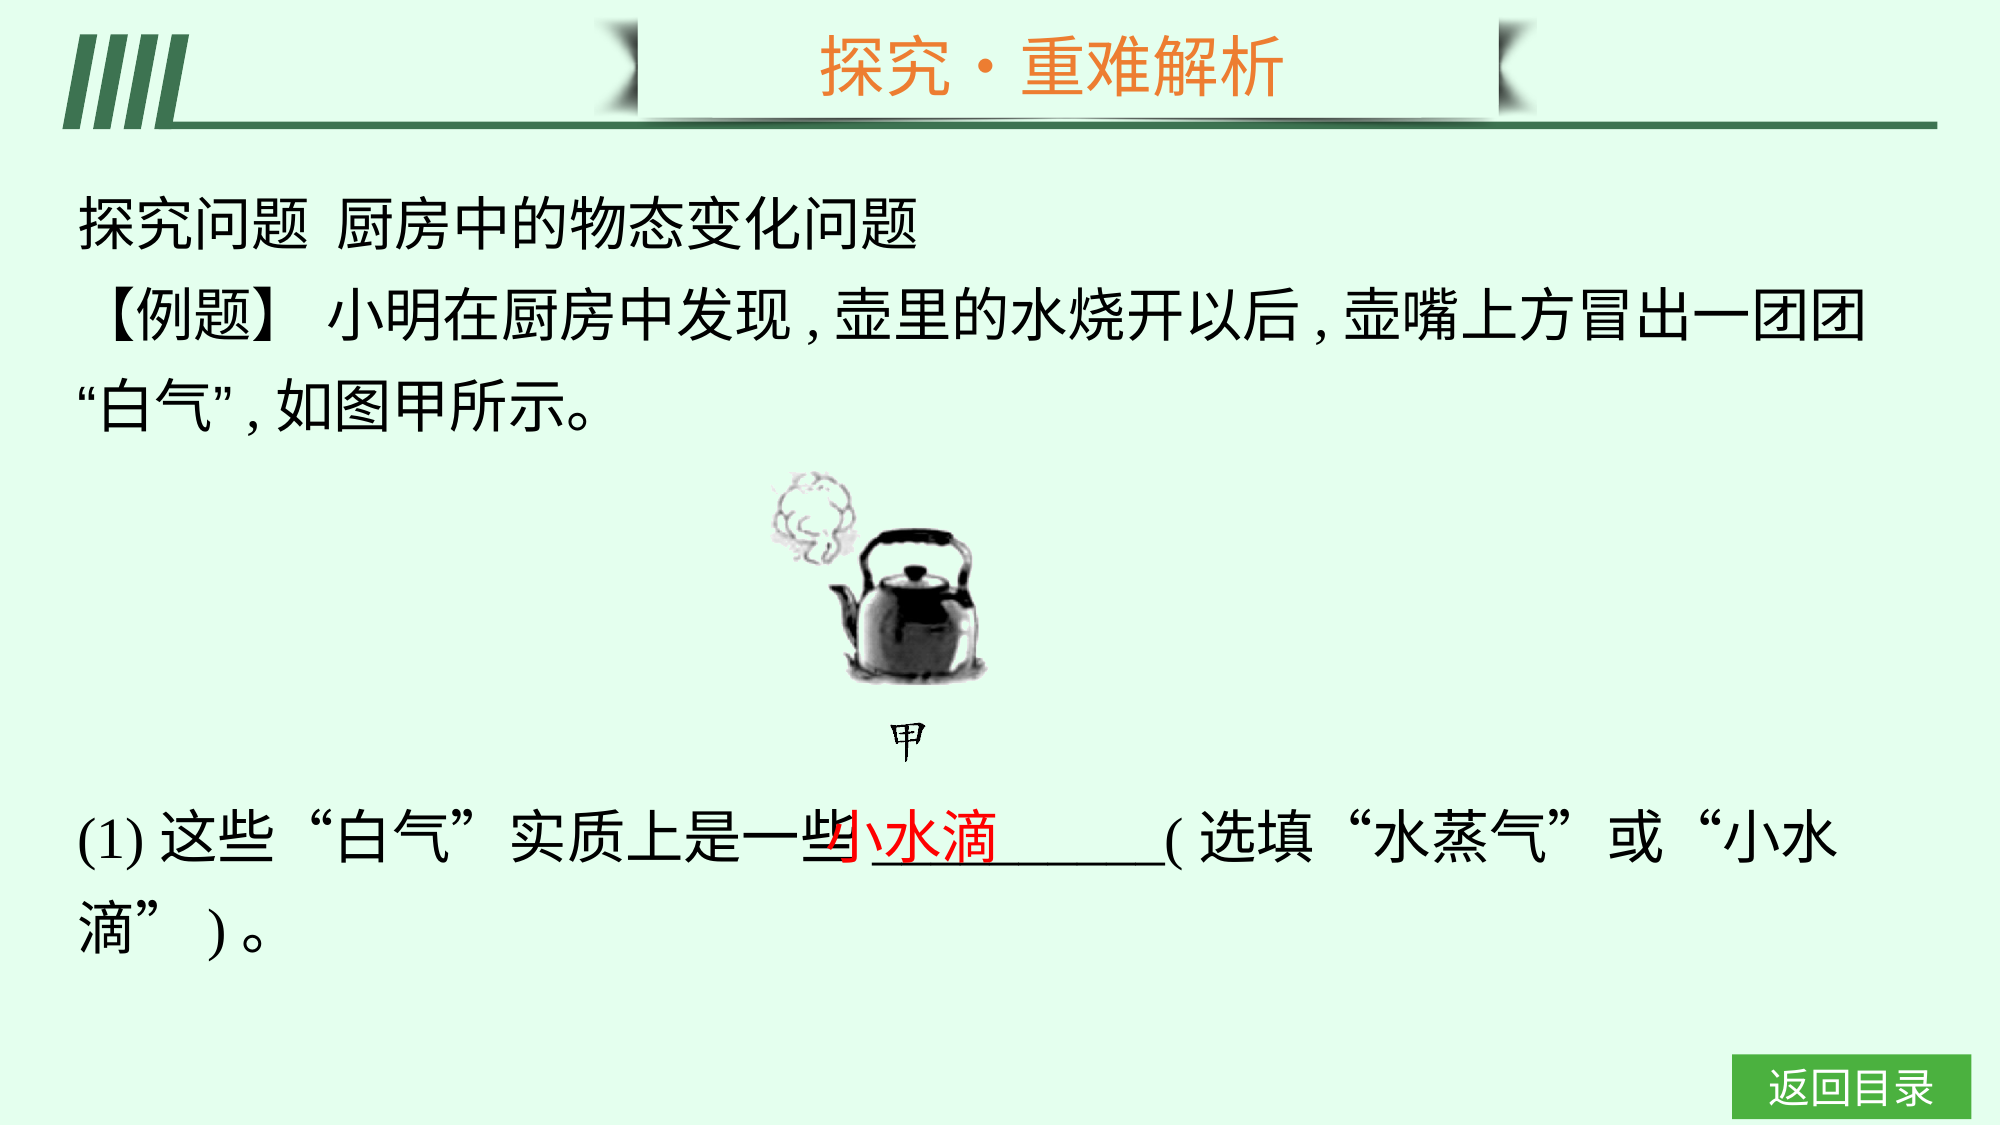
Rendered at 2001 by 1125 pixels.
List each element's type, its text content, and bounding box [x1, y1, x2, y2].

picture [764, 447, 1000, 762]
text_box 小水滴 [810, 771, 1028, 878]
text_box (1)这些“白气”实质上是一些__________(选填“水蒸气”或“小水滴”)。 [62, 772, 1938, 969]
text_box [62, 34, 1938, 130]
text_box 探究问题 厨房中的物态变化问题 【例题】 小明在厨房中发现,壶里的水烧开以后,壶嘴上方冒出一团团“白气”,如图甲所示。 [62, 159, 1938, 447]
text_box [594, 16, 1537, 127]
